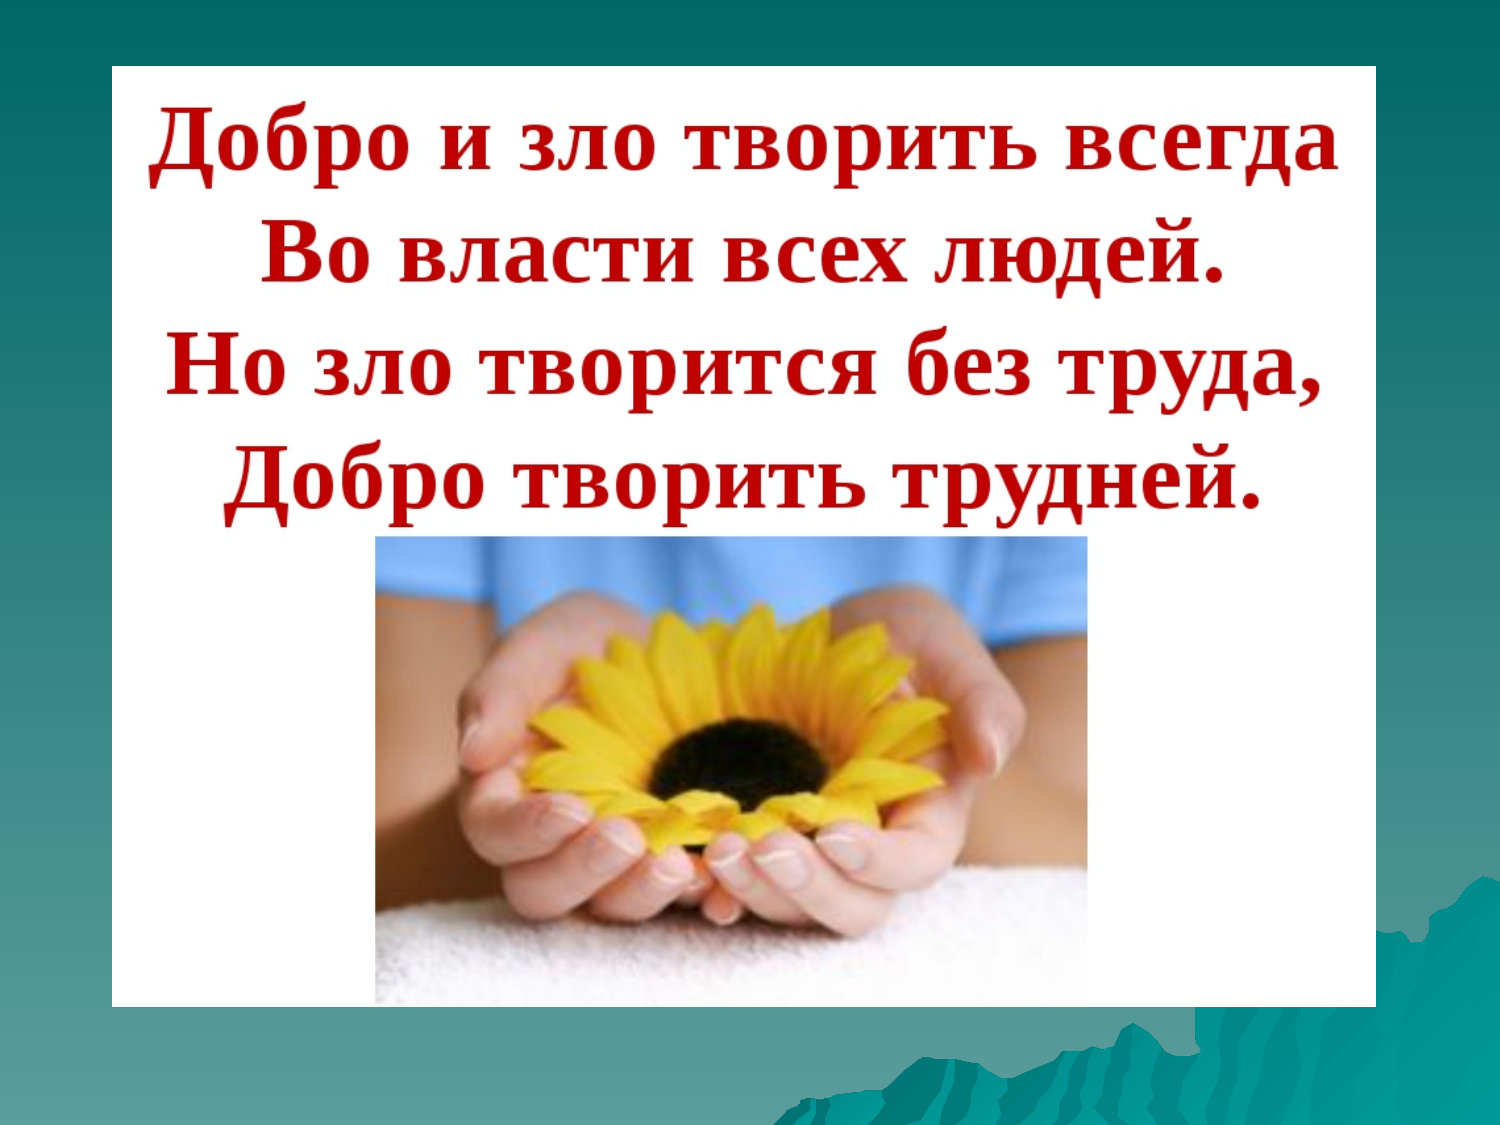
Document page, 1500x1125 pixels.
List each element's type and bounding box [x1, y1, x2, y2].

picture [111, 66, 1377, 1007]
